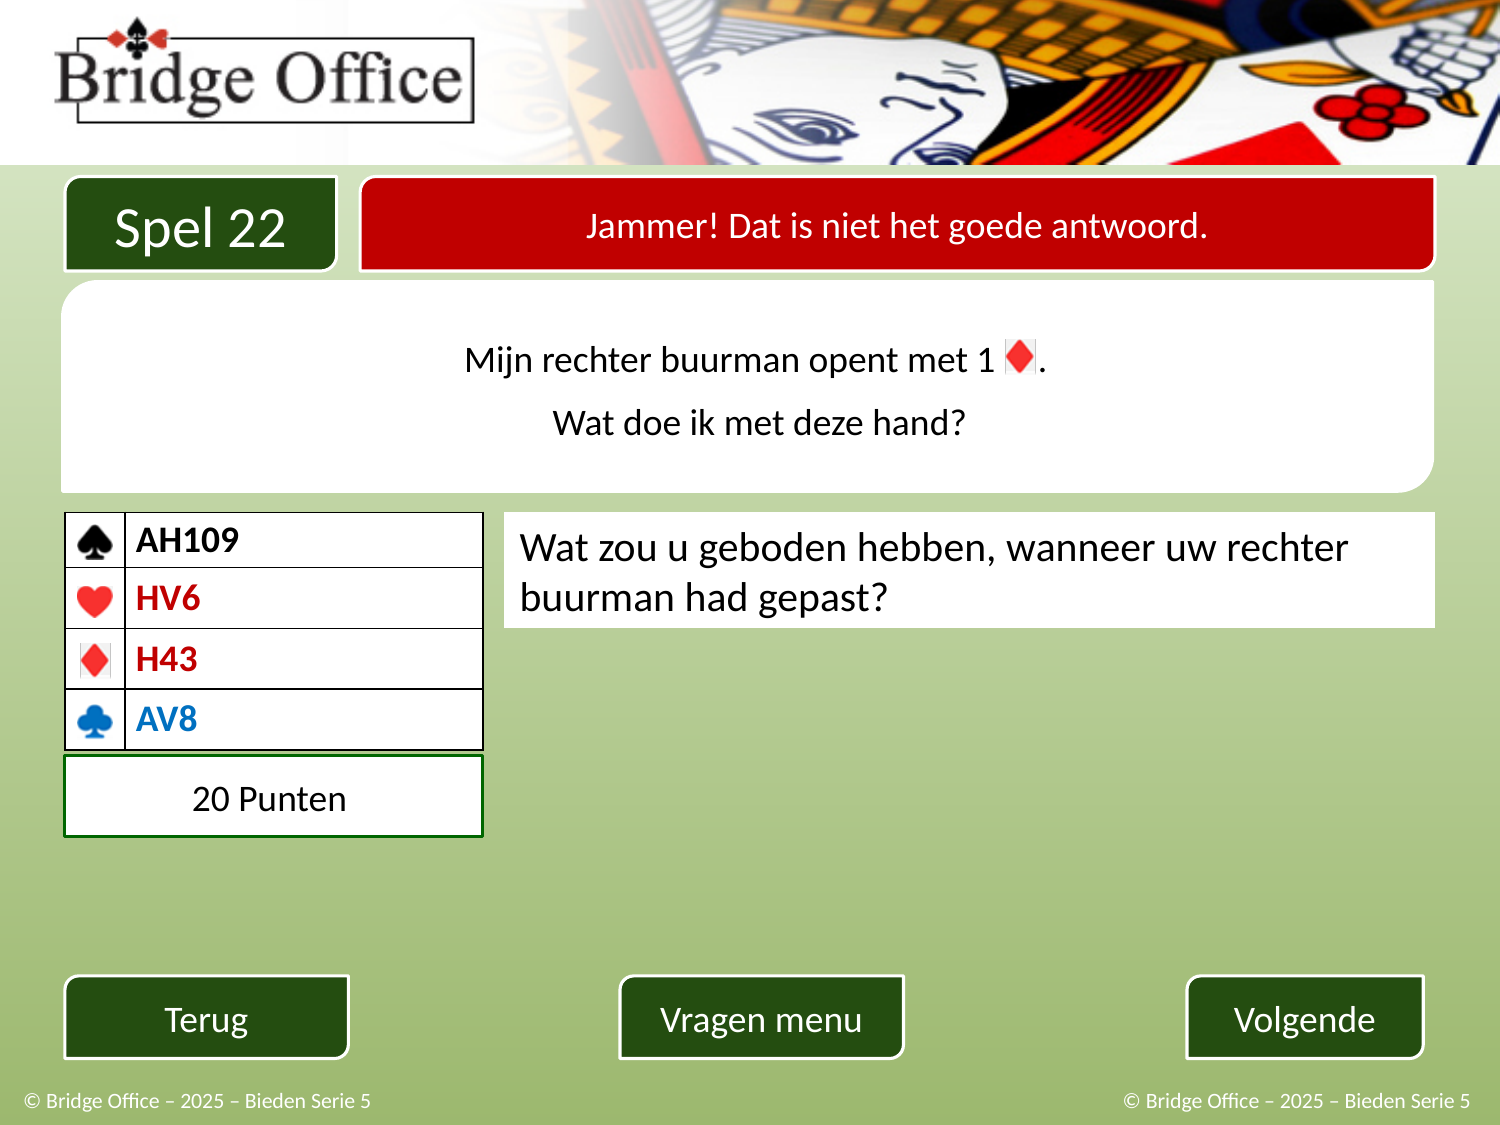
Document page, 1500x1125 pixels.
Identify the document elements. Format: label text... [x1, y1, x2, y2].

text_box Wat doe ik met deze hand? [537, 390, 986, 451]
picture [77, 524, 114, 561]
text_box Mijn rechter buurman opent met 1 . [449, 327, 1075, 388]
text_box Spel 22 [63, 178, 339, 273]
text_box © Bridge Office – 2025 – Bieden Serie 5 [8, 1079, 393, 1121]
text_box [61, 280, 1435, 493]
text_box Terug [63, 974, 350, 1061]
table_cell H43 [126, 629, 482, 688]
picture [0, 0, 1500, 166]
table_cell HV6 [126, 568, 482, 628]
table_cell AV8 [126, 690, 482, 749]
text_box Volgende [1185, 974, 1425, 1061]
picture [77, 703, 114, 740]
text_box 20 Punten [63, 754, 484, 838]
text_box Vragen menu [618, 974, 906, 1061]
table_cell [66, 690, 124, 749]
text_box Wat zou u geboden hebben, wanneer uw rechter buurman had gepast? [504, 512, 1435, 628]
table_header AH109 [126, 513, 482, 567]
picture [77, 585, 114, 618]
text_box © Bridge Office – 2025 – Bieden Serie 5 [1107, 1079, 1500, 1121]
table_header [66, 513, 124, 567]
table_cell [66, 629, 124, 688]
table_cell [66, 568, 124, 628]
picture [1001, 339, 1038, 375]
picture [77, 643, 114, 679]
text_box Jammer! Dat is niet het goede antwoord. [358, 178, 1437, 273]
